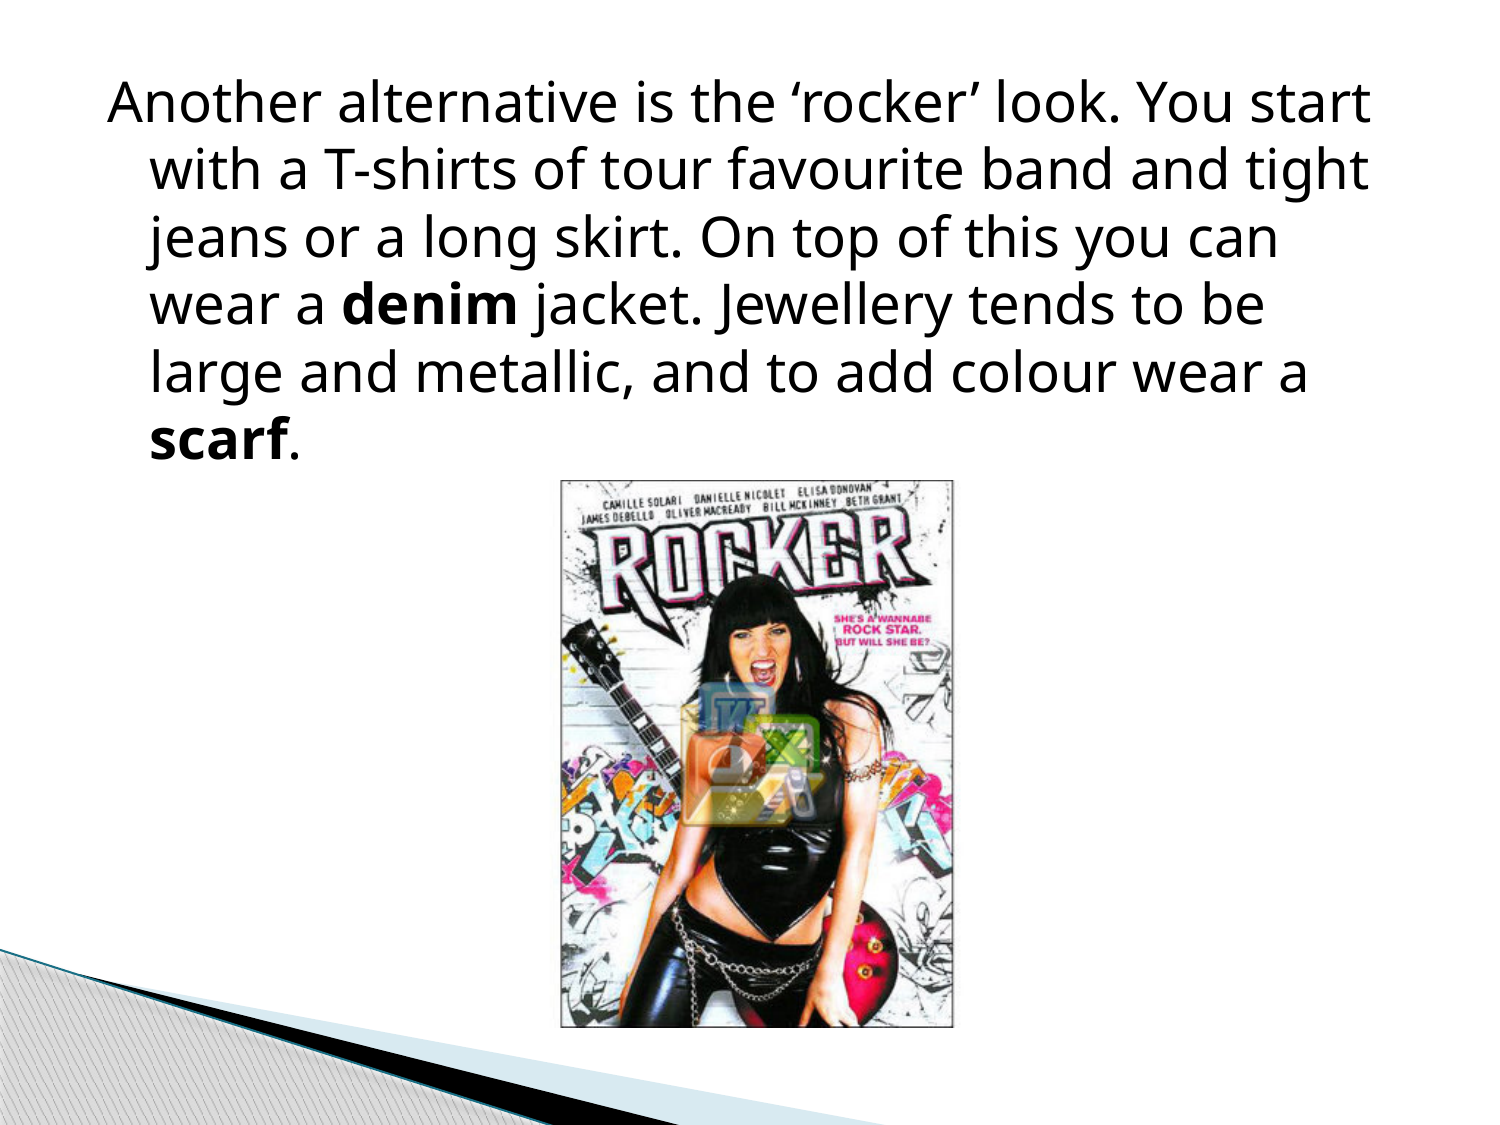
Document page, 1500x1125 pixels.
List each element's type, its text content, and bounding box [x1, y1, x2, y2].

list Another alternative is the ‘rocker’ look. You start with a T-shirts of tour favourite band and tight jeans or a long skirt. On top of this you can wear a denim jacket. Jewellery tends to be large and metallic, and to add colour wear a scarf. [75, 58, 1425, 986]
picture [480, 480, 1028, 1028]
